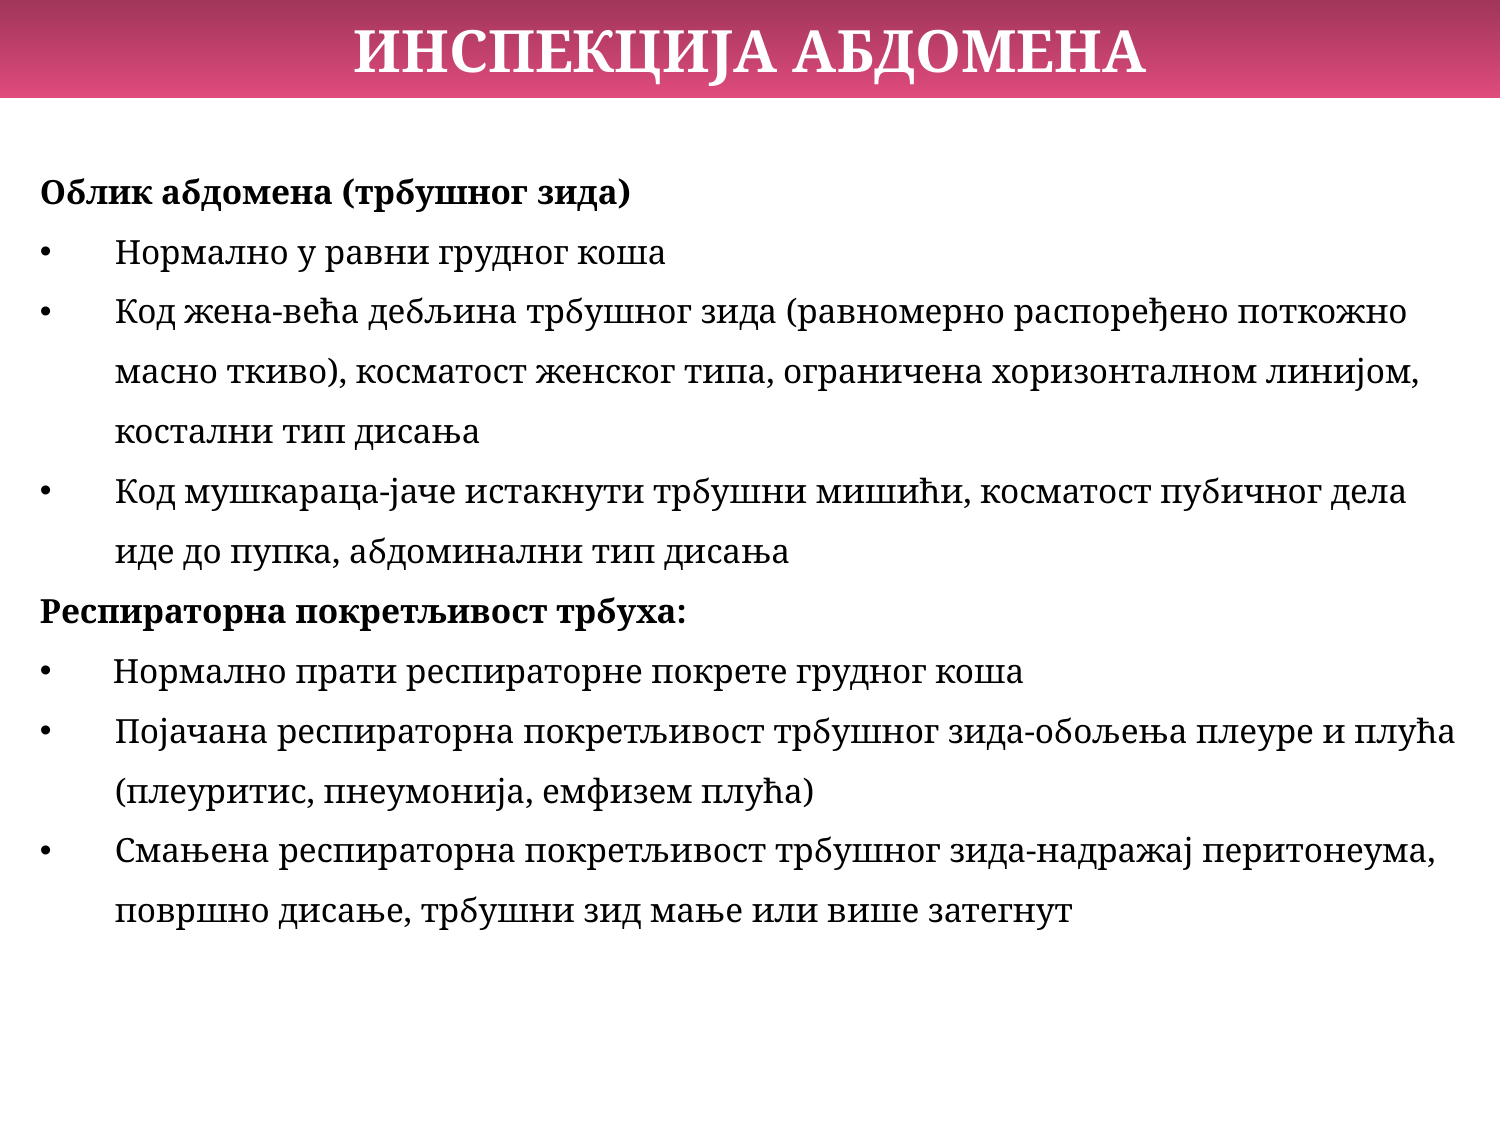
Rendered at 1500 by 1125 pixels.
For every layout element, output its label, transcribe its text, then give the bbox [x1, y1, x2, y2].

text_box Облик абдомена (трбушног зида) Нормално у равни грудног коша Код жена-већа дебљина трбушног зида (равномерно распоређено поткожно масно ткиво), косматост женског типа, ограничена хоризонталном линијом, костални тип дисања Код мушкараца-јаче истакнути трбушни мишићи, косматост пубичног дела иде до пупка, абдоминални тип дисања Респираторна покретљивост трбуха: Нормално прати респираторне покрете грудног коша Појачана респираторна покретљивост трбушног зида-обољења плеуре и плућа (плеуритис, пнеумонија, емфизем плућа) Смањена респираторна покретљивост трбушног зида-надражај перитонеума, површно дисање, трбушни зид мање или више затегнут [24, 143, 1475, 997]
text_box ИНСПЕКЦИЈА АБДОМЕНА [0, 0, 1500, 98]
